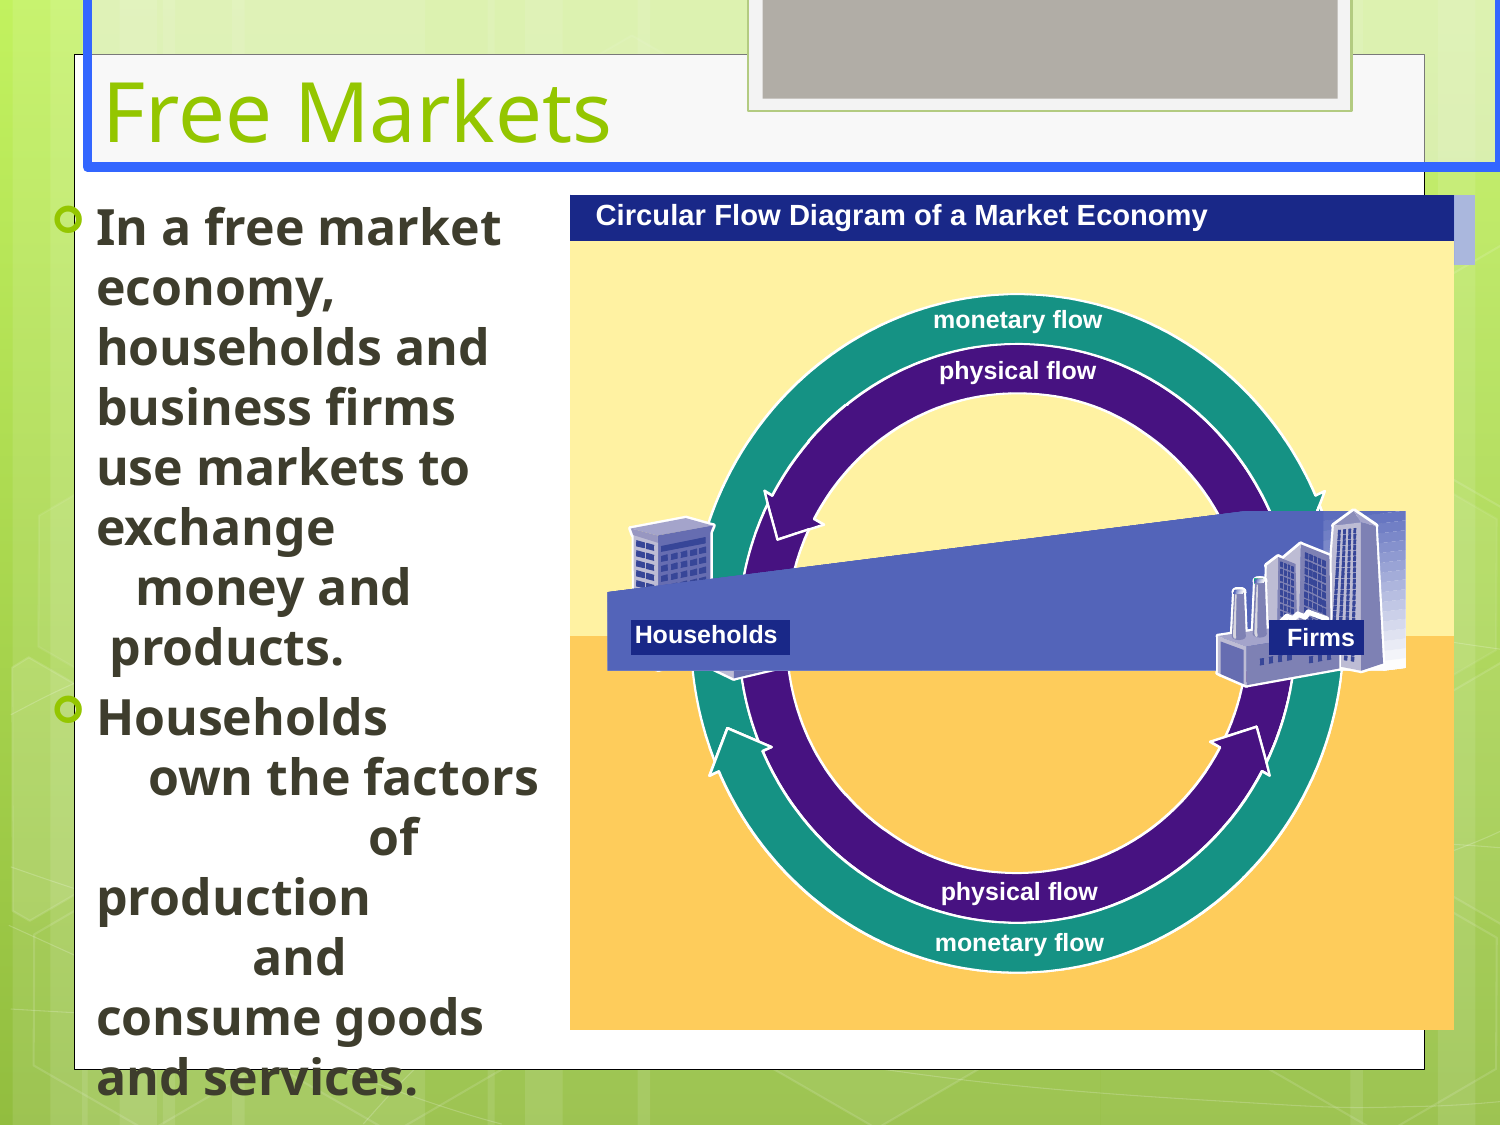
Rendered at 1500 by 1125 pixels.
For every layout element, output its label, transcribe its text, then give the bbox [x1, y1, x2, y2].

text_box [549, 174, 1476, 1051]
list In a free market economy, households and business firms use markets to exchange money and products. Households own the factors of production and consume goods and services. [24, 187, 563, 1063]
title Free Markets [87, 0, 1500, 168]
